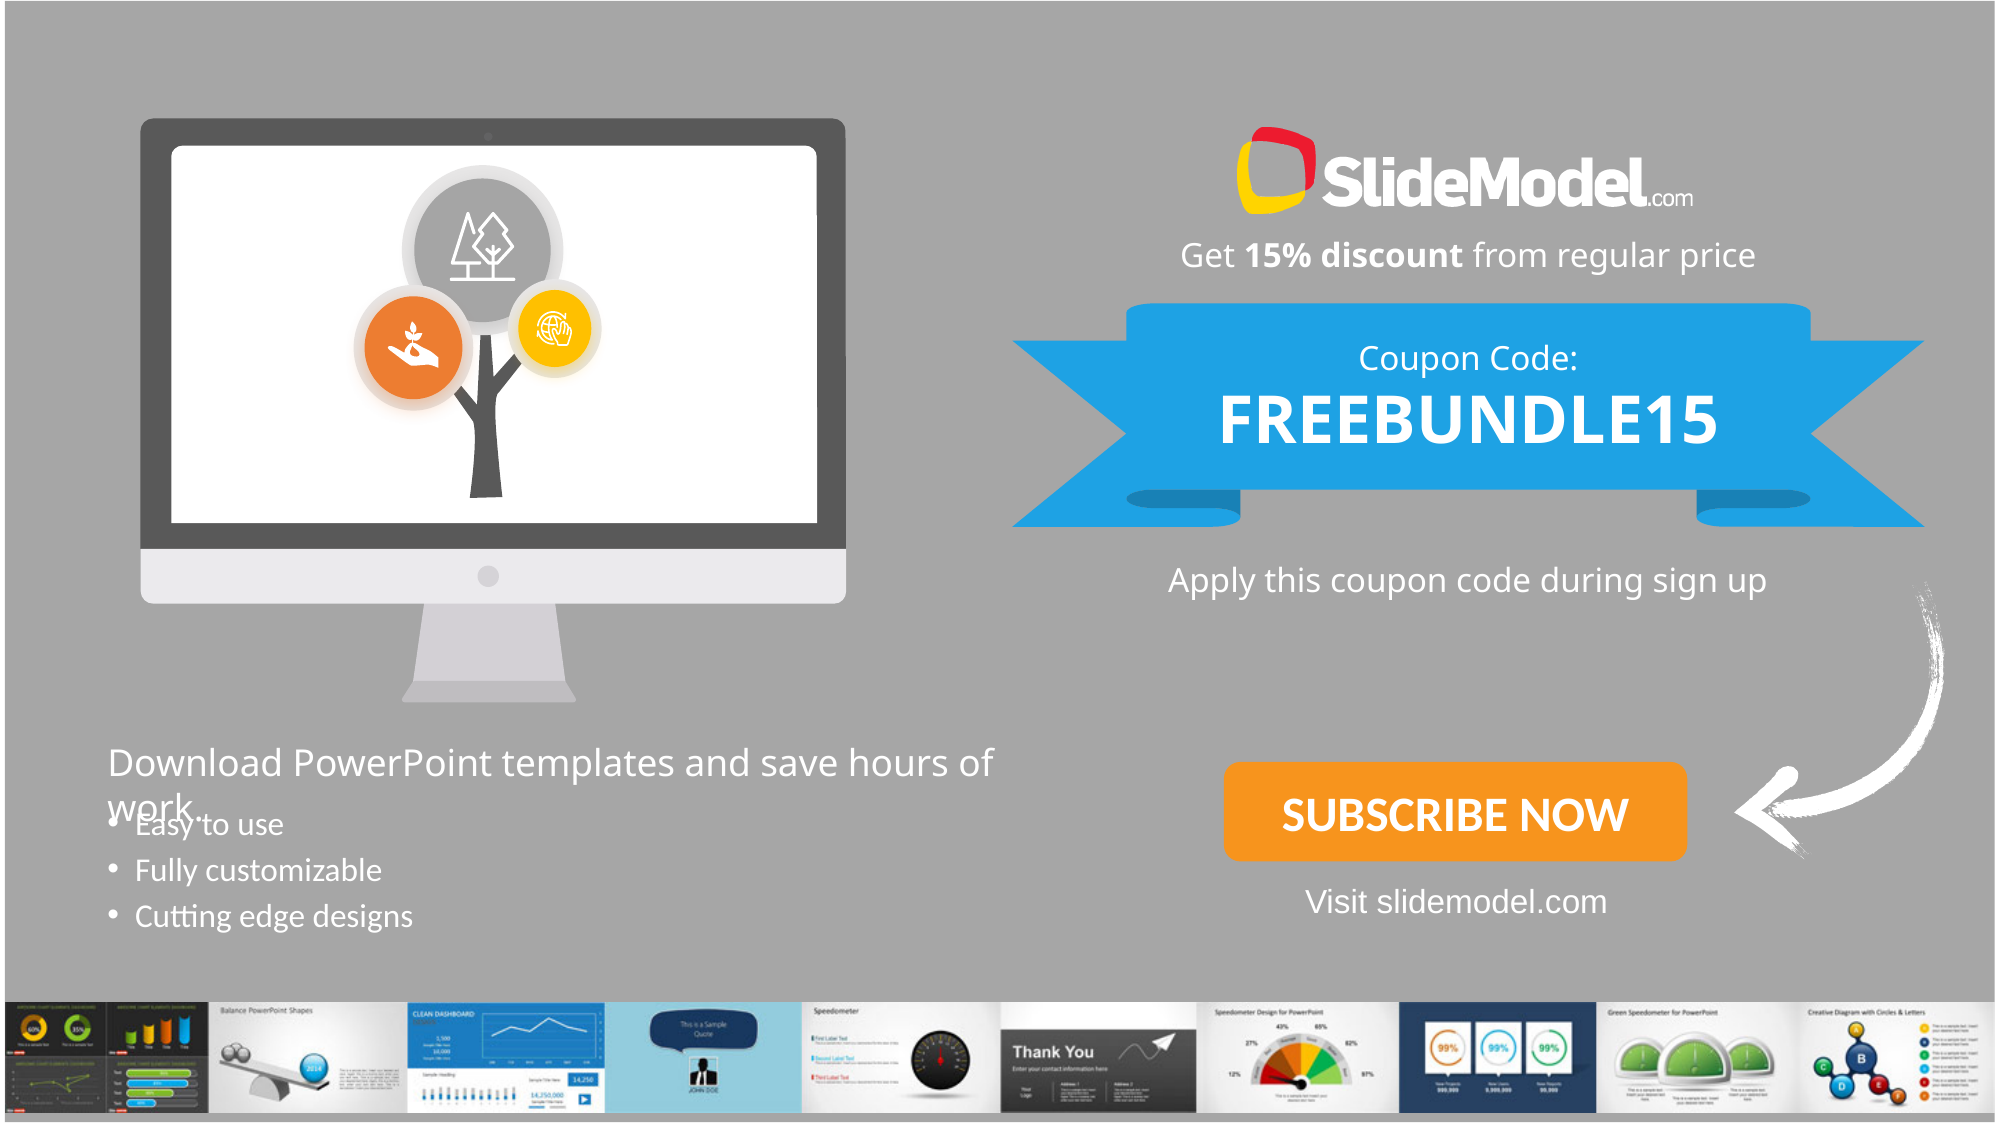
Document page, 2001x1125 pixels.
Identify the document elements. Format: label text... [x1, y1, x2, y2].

text_box Easy to use Fully customizable Cutting edge designs [92, 836, 864, 942]
text_box SUBSCRIBE NOW [1222, 760, 1689, 863]
text_box [1012, 303, 1925, 527]
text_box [353, 165, 602, 498]
picture [5, 1002, 1995, 1113]
picture [1236, 127, 1693, 214]
text_box Get 15% discount from regular price [1058, 226, 1879, 282]
text_box Download PowerPoint templates and save hours of work. [92, 732, 1059, 836]
text_box [4, 0, 1996, 1123]
text_box Visit slidemodel.com [1248, 874, 1666, 926]
text_box [1733, 594, 1945, 860]
text_box Apply this coupon code during sign up [1129, 551, 1808, 607]
text_box Coupon Code: FREEBUNDLE15 [1172, 329, 1765, 464]
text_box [140, 118, 847, 703]
